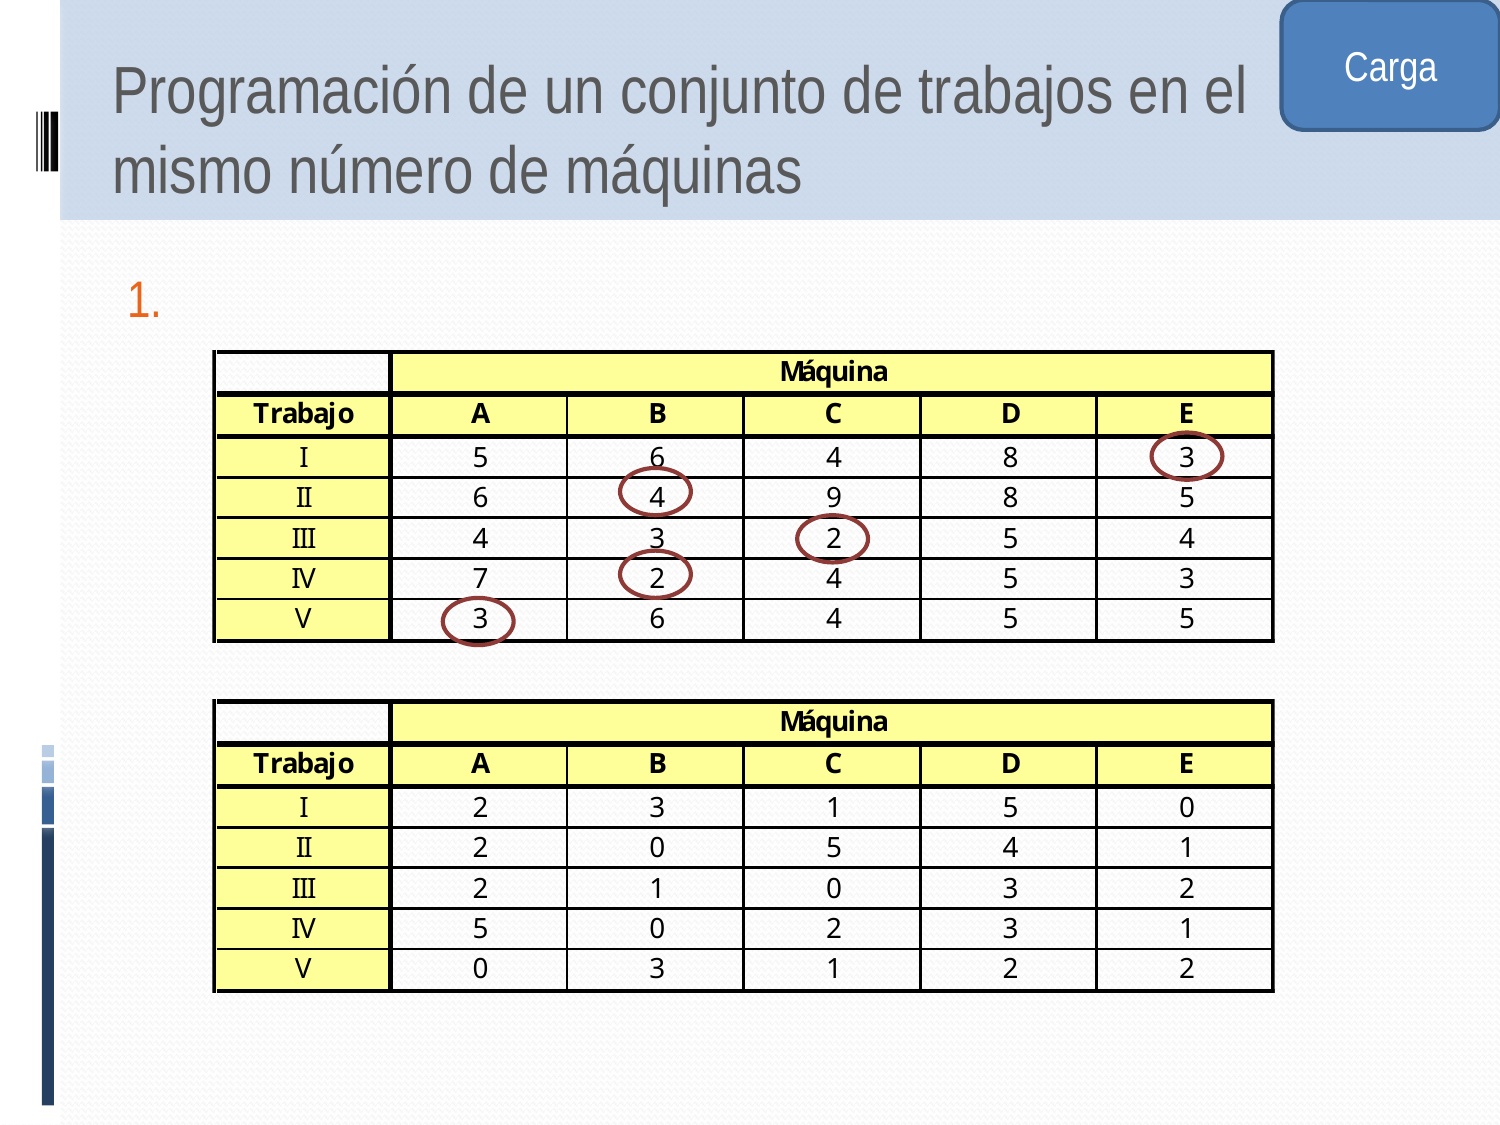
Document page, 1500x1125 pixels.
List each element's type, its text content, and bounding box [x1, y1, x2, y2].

text_box [206, 352, 1281, 656]
text_box Carga [1279, 0, 1500, 132]
text_box [206, 702, 1281, 1005]
picture [212, 699, 1276, 994]
list [111, 255, 1436, 1038]
title Programación de un conjunto de trabajos en el mismo número de máquinas [111, 18, 1282, 207]
picture [212, 349, 1276, 644]
